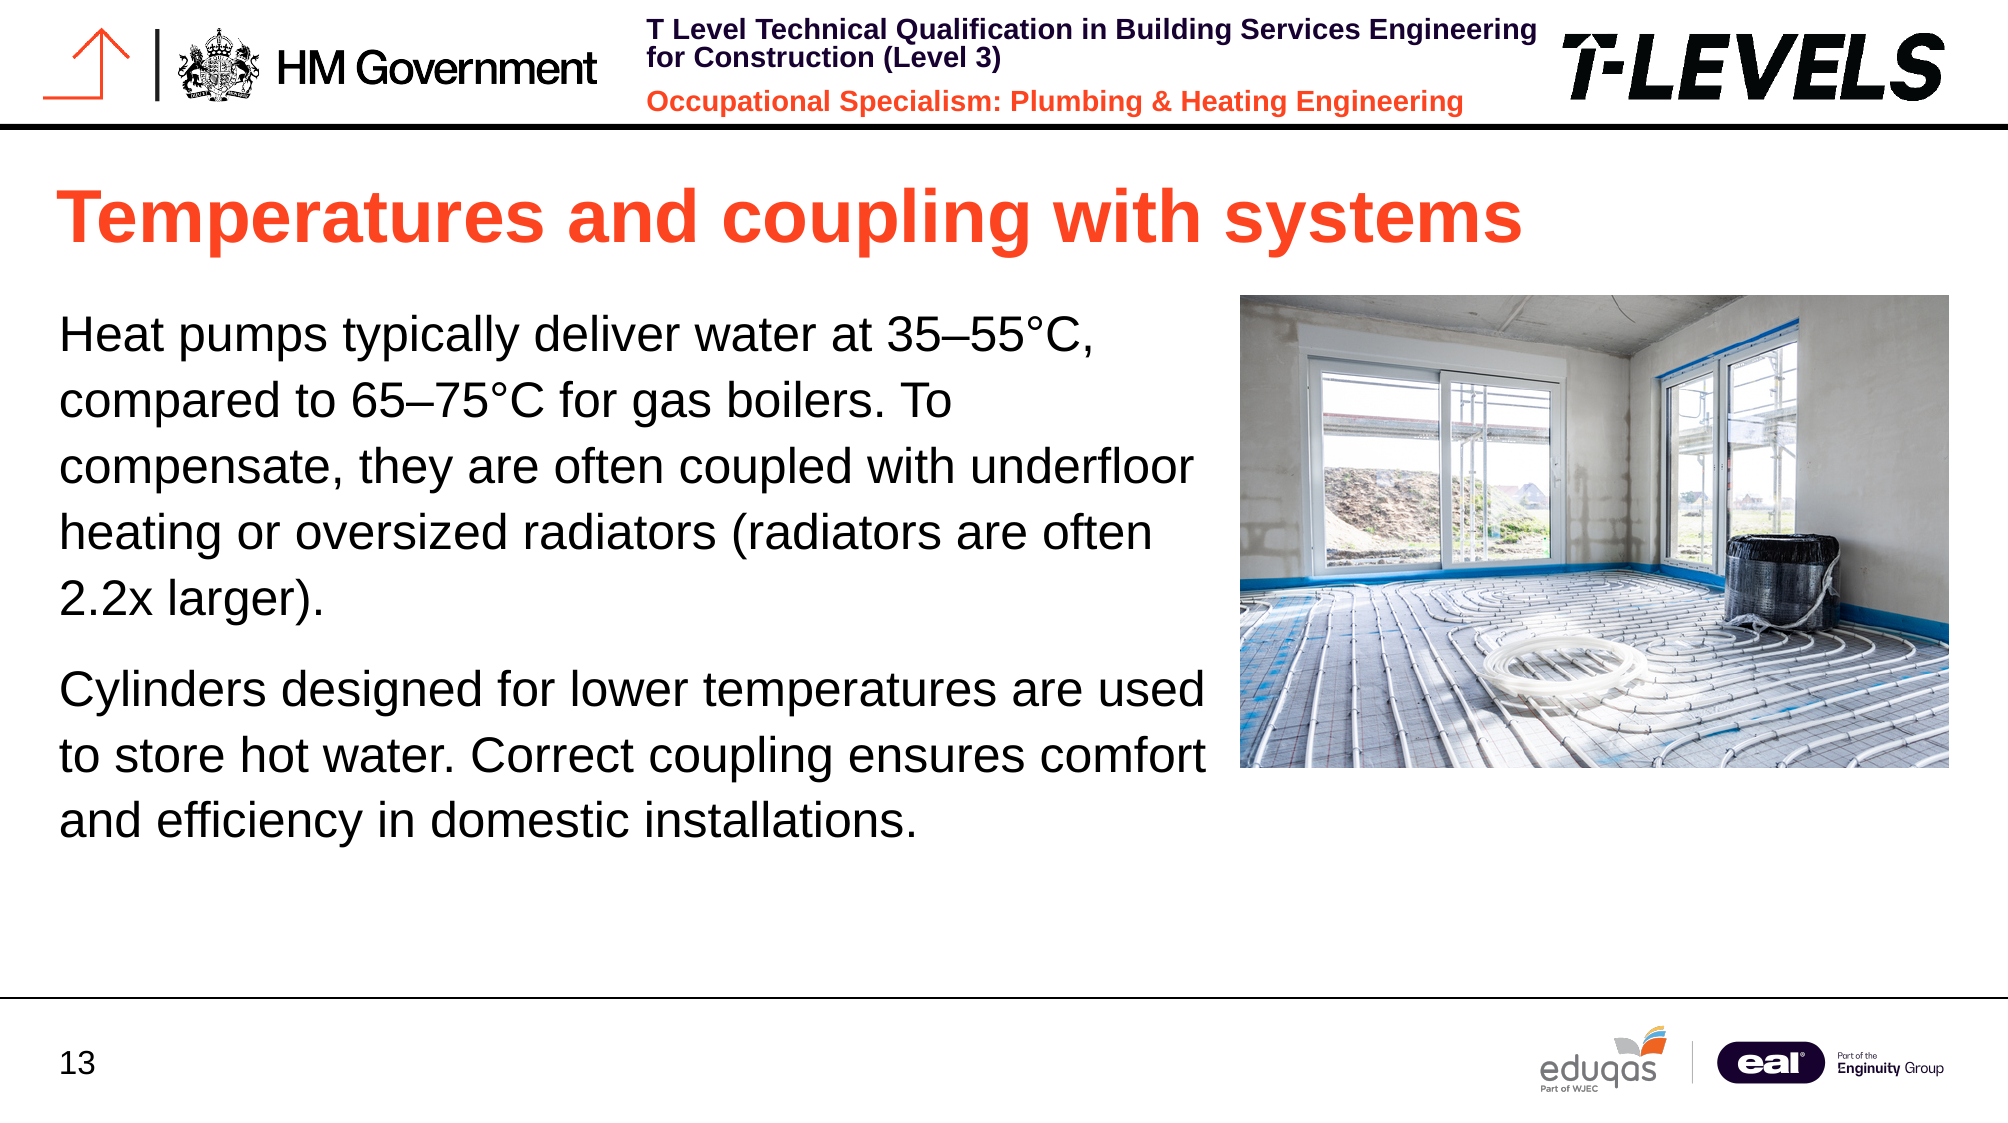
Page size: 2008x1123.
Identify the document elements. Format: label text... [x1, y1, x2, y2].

picture [1535, 1021, 1949, 1097]
picture [1239, 294, 1949, 769]
list Heat pumps typically deliver water at 35–55°C, compared to 65–75°C for gas boilers. To compensate, they are often coupled with underfloor heating or oversized radiators (radiators are often 2.2x larger). Cylinders designed for lower temperatures are used to store hot water. Correct coupling ensures comfort and efficiency in domestic installations. [59, 295, 1209, 975]
picture [1543, 25, 1964, 108]
picture [38, 27, 136, 100]
title Temperatures and coupling with systems [41, 111, 1949, 314]
picture [155, 28, 597, 102]
